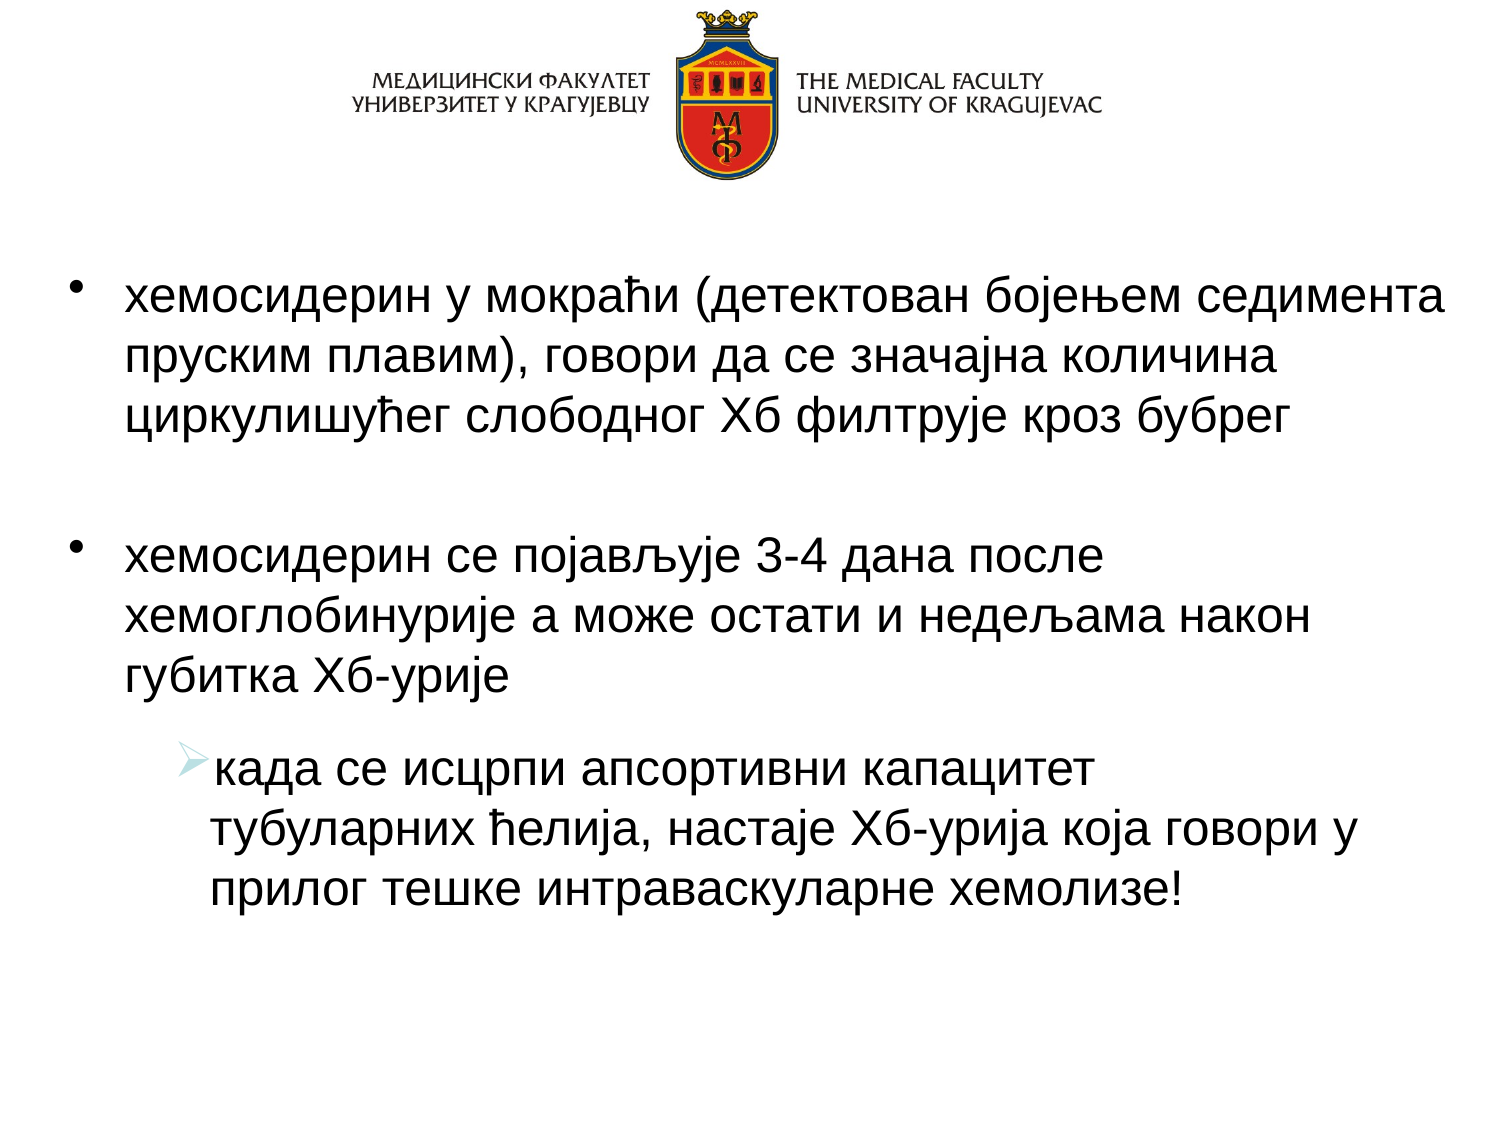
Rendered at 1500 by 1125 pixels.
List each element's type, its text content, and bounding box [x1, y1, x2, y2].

text_box када се исцрпи апсортивни капацитет тубуларних ћелија, настаје Хб-урија која говори у прилог тешке интраваскуларне хемолизе! [159, 727, 1382, 923]
picture [328, 0, 1125, 191]
list хемосидерин у мокраћи (детектован бојењем седимента пруским плавим), говори да се значајна количина циркулишућег слободног Хб филтрује кроз бубрег хемосидерин се појављује 3-4 дана после хемоглобинурије а може остати и недељама након губитка Хб-урије [52, 255, 1466, 1125]
